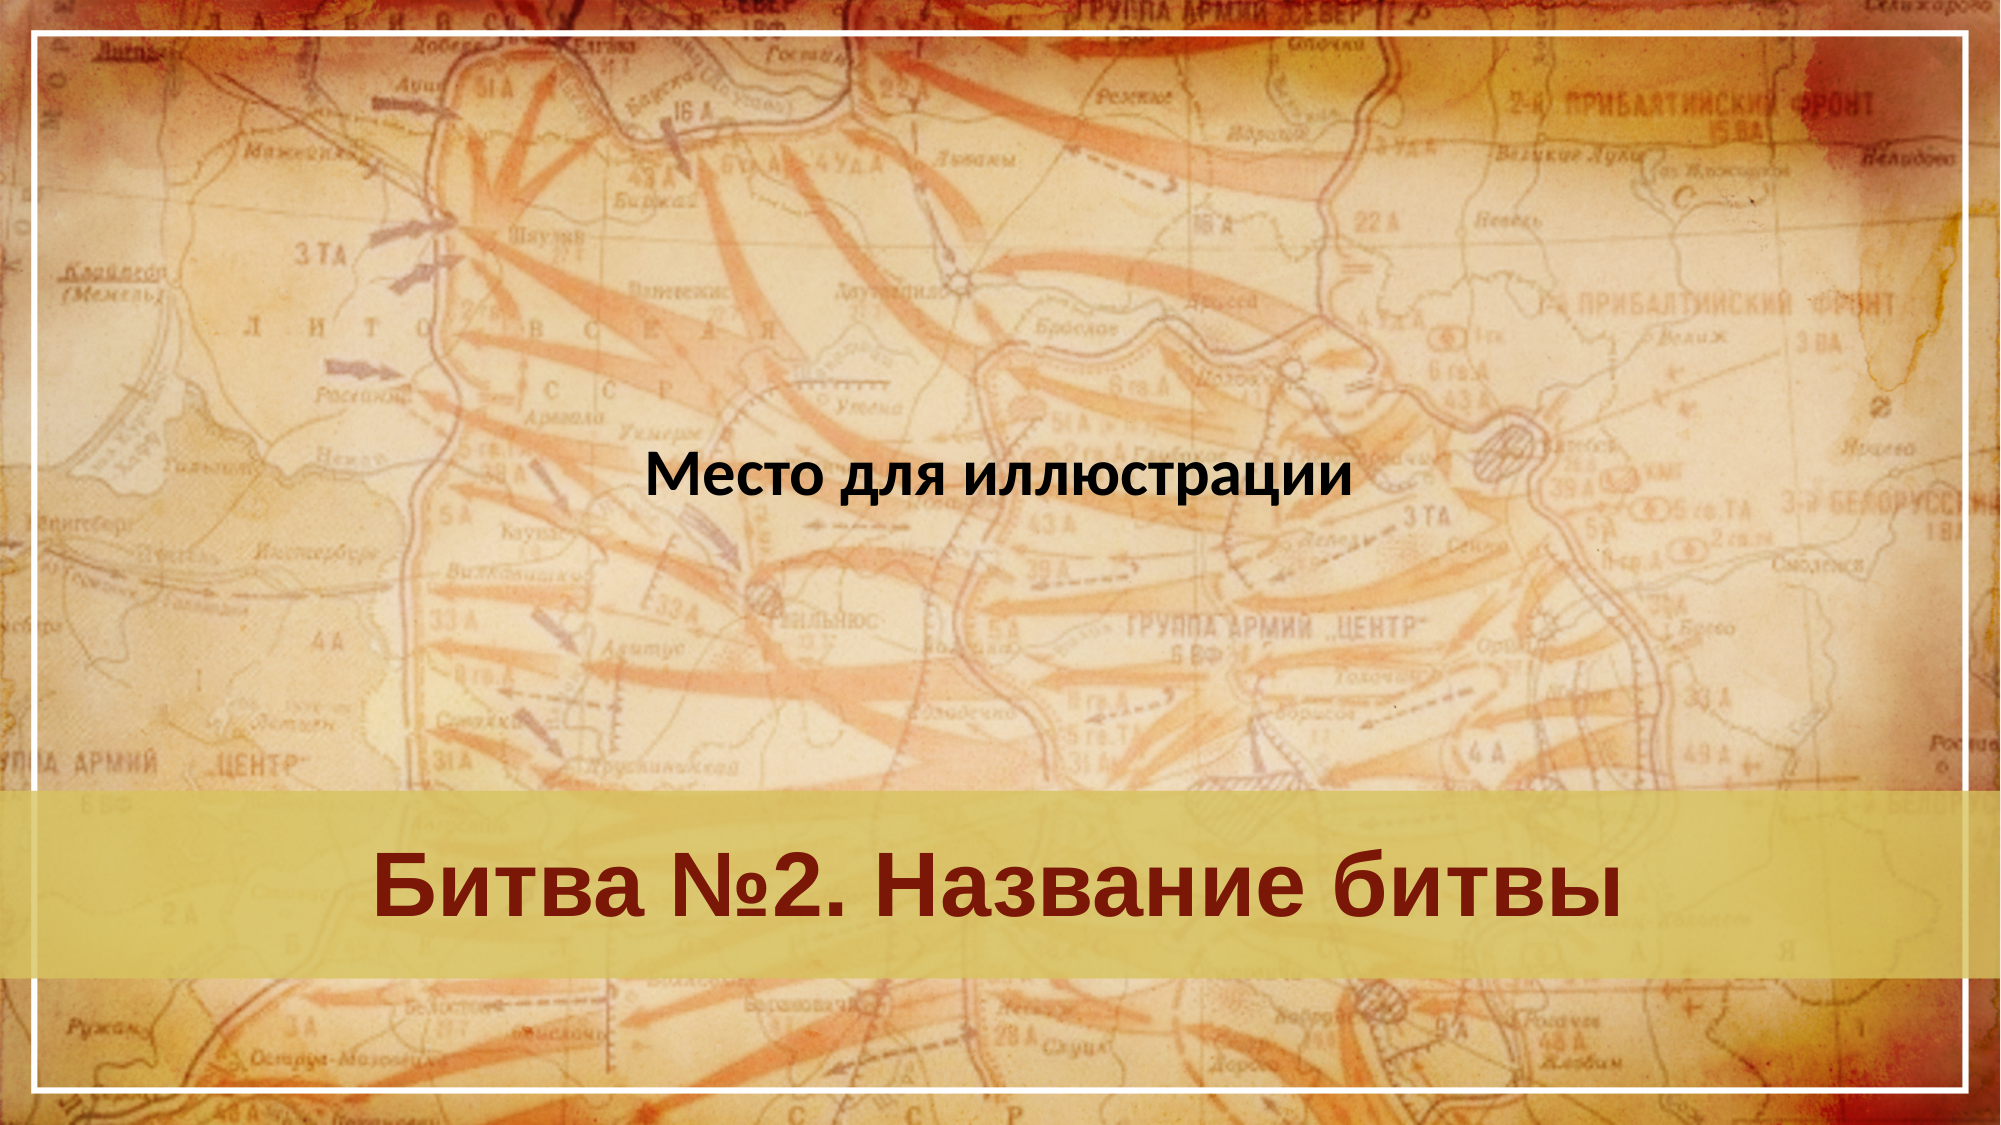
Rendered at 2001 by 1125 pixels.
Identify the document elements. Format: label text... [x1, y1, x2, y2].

text_box Место для иллюстрации [405, 421, 1595, 517]
picture [0, 0, 2001, 1125]
title Битва №2. Название битвы [136, 791, 1862, 982]
